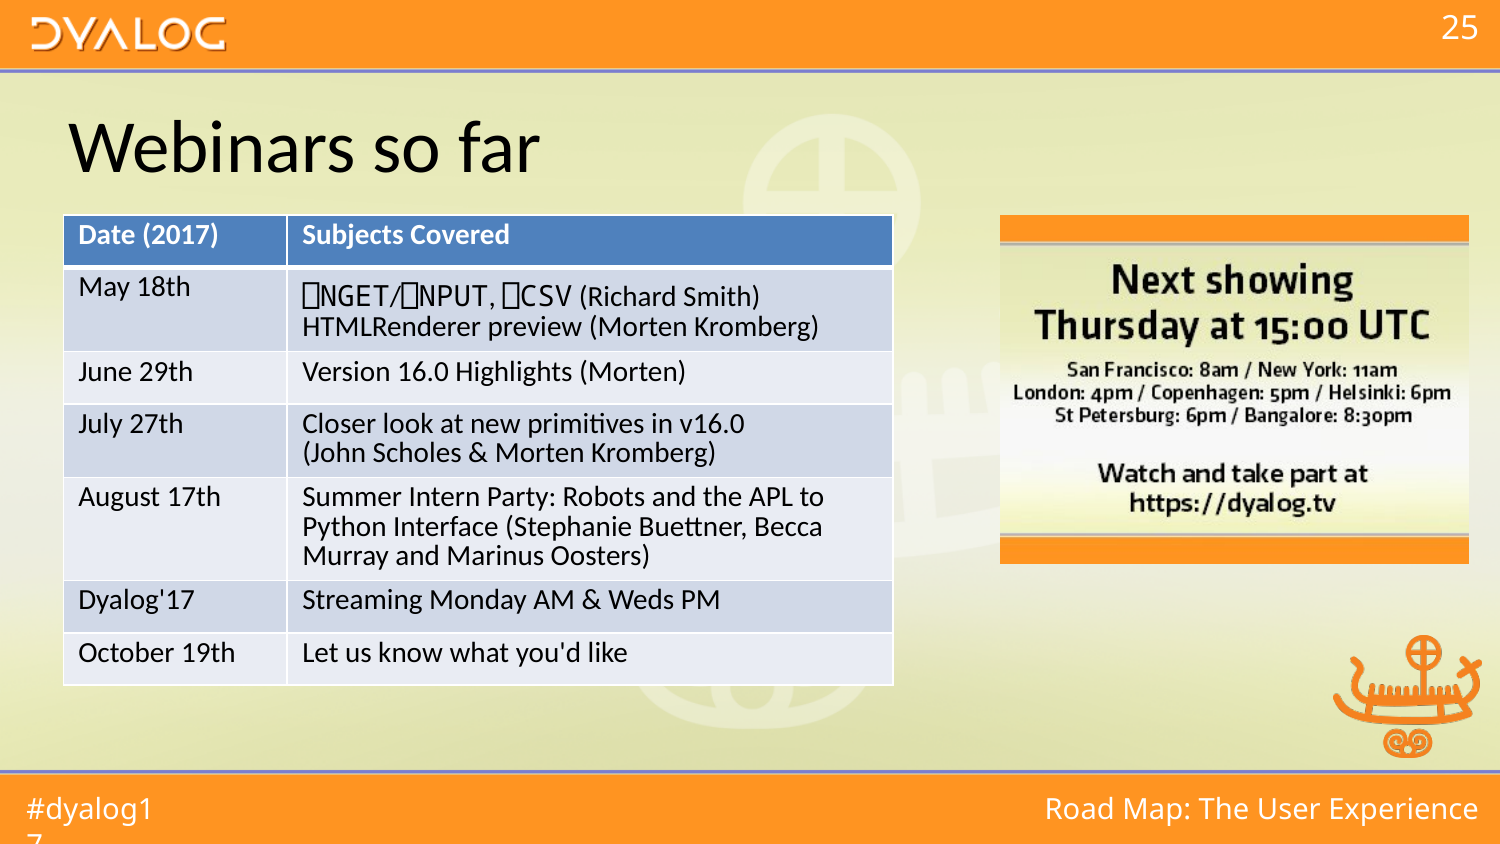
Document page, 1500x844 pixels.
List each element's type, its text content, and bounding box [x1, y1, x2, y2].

table_cell October 19th [64, 634, 286, 684]
table_cell July 27th [64, 405, 286, 477]
title Webinars so far [53, 94, 1425, 192]
table_cell August 17th [64, 478, 286, 580]
table_cell Streaming Monday AM & Weds PM [288, 581, 892, 632]
picture [0, 0, 1500, 844]
table_cell ⎕NGET/⎕NPUT, ⎕CSV (Richard Smith) HTMLRenderer preview (Morten Kromberg) [288, 270, 892, 351]
table_cell Summer Intern Party: Robots and the APL to Python Interface (Stephanie Buettner, Becca Murray and Marinus Oosters) [288, 478, 892, 580]
table_cell Closer look at new primitives in v16.0 (John Scholes & Morten Kromberg) [288, 405, 892, 477]
table_header Date (2017) [64, 216, 286, 265]
table_cell June 29th [64, 352, 286, 403]
table_header Subjects Covered [288, 216, 892, 265]
table_cell Let us know what you'd like [288, 634, 892, 684]
table_cell Dyalog'17 [64, 581, 286, 632]
table_cell May 18th [64, 270, 286, 351]
table_cell Version 16.0 Highlights (Morten) [288, 352, 892, 403]
